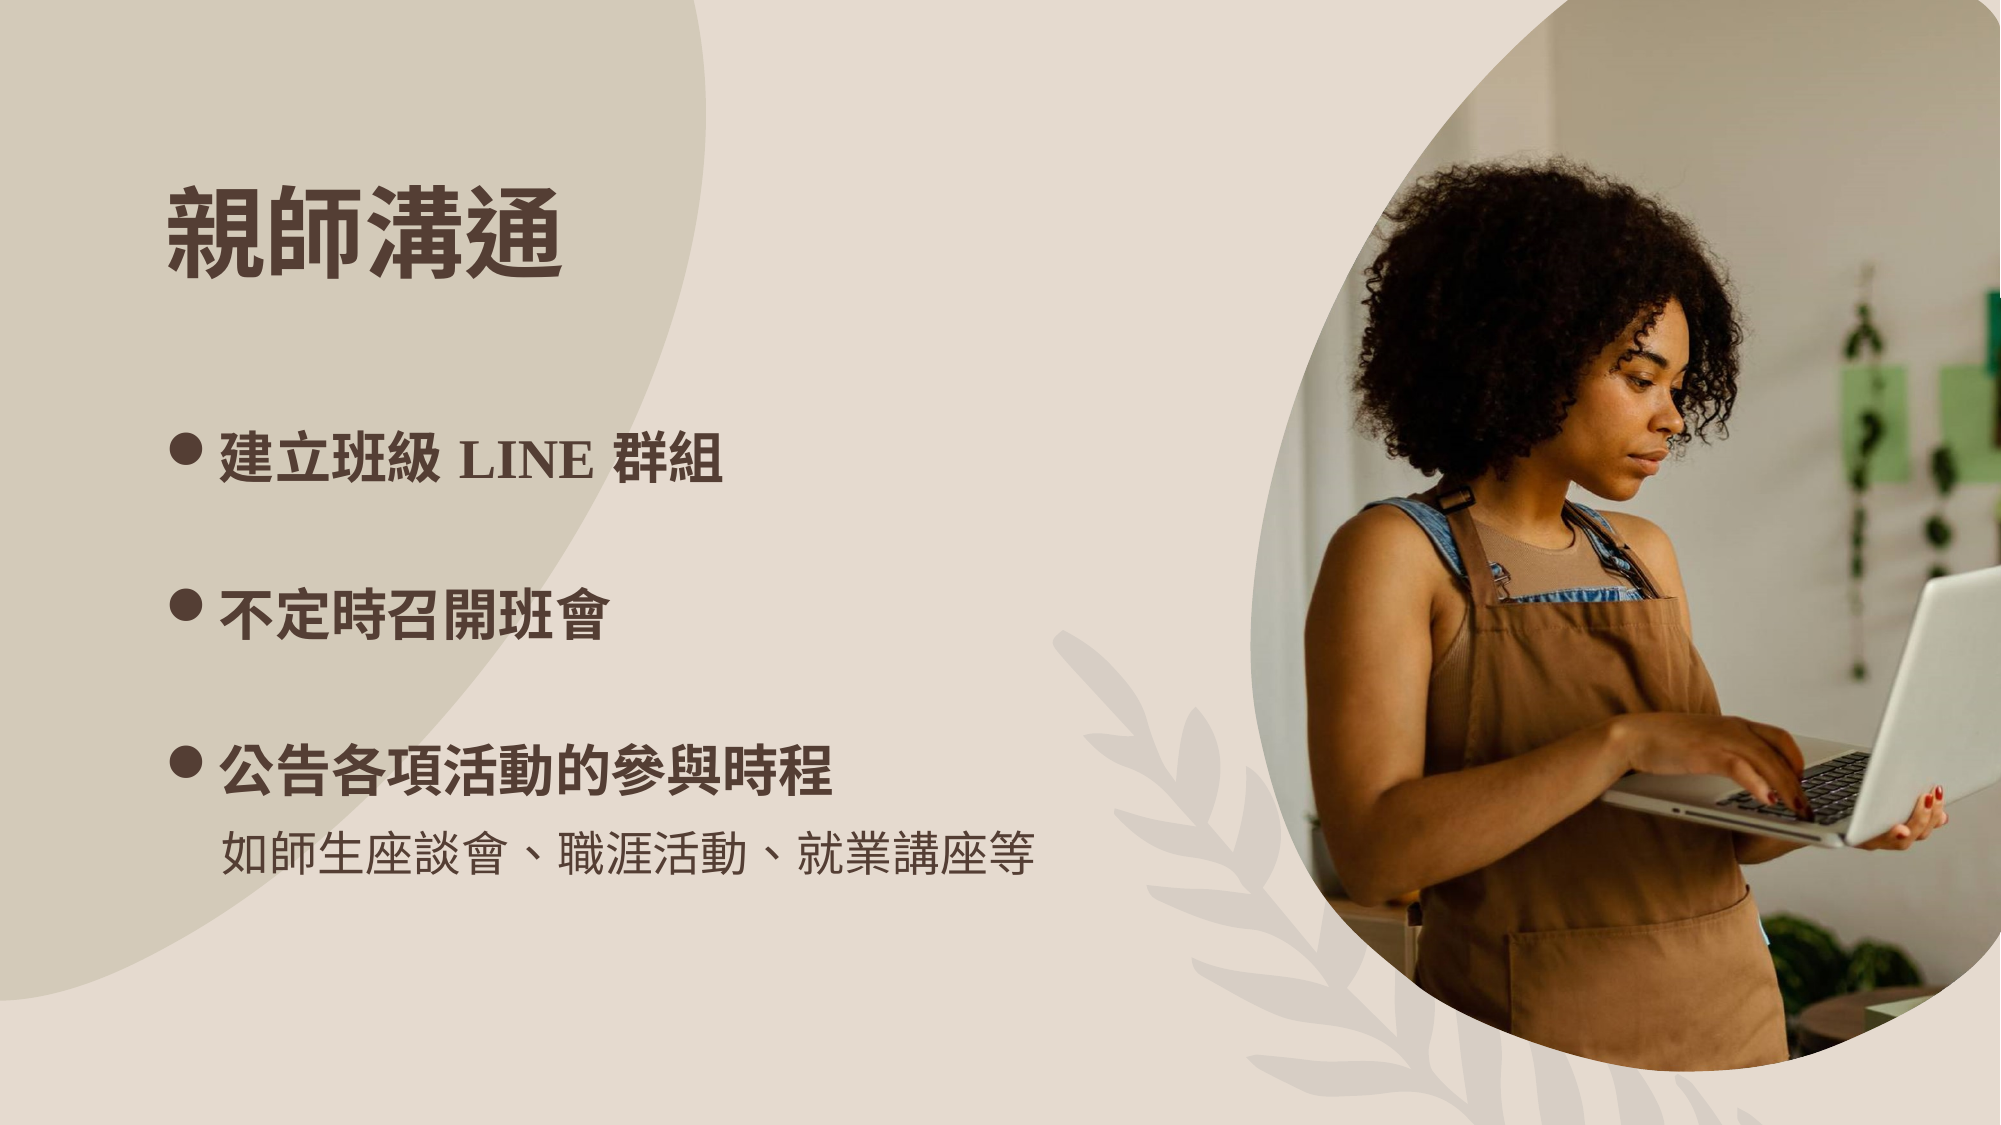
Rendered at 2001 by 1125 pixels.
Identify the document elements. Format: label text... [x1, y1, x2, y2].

picture [1250, 0, 2001, 1072]
list 建立班級 LINE 群組 不定時召開班會 公告各項活動的參與時程 如師生座談會、職涯活動、就業講座等 [150, 334, 1250, 934]
title 親師溝通 [150, 149, 1250, 300]
